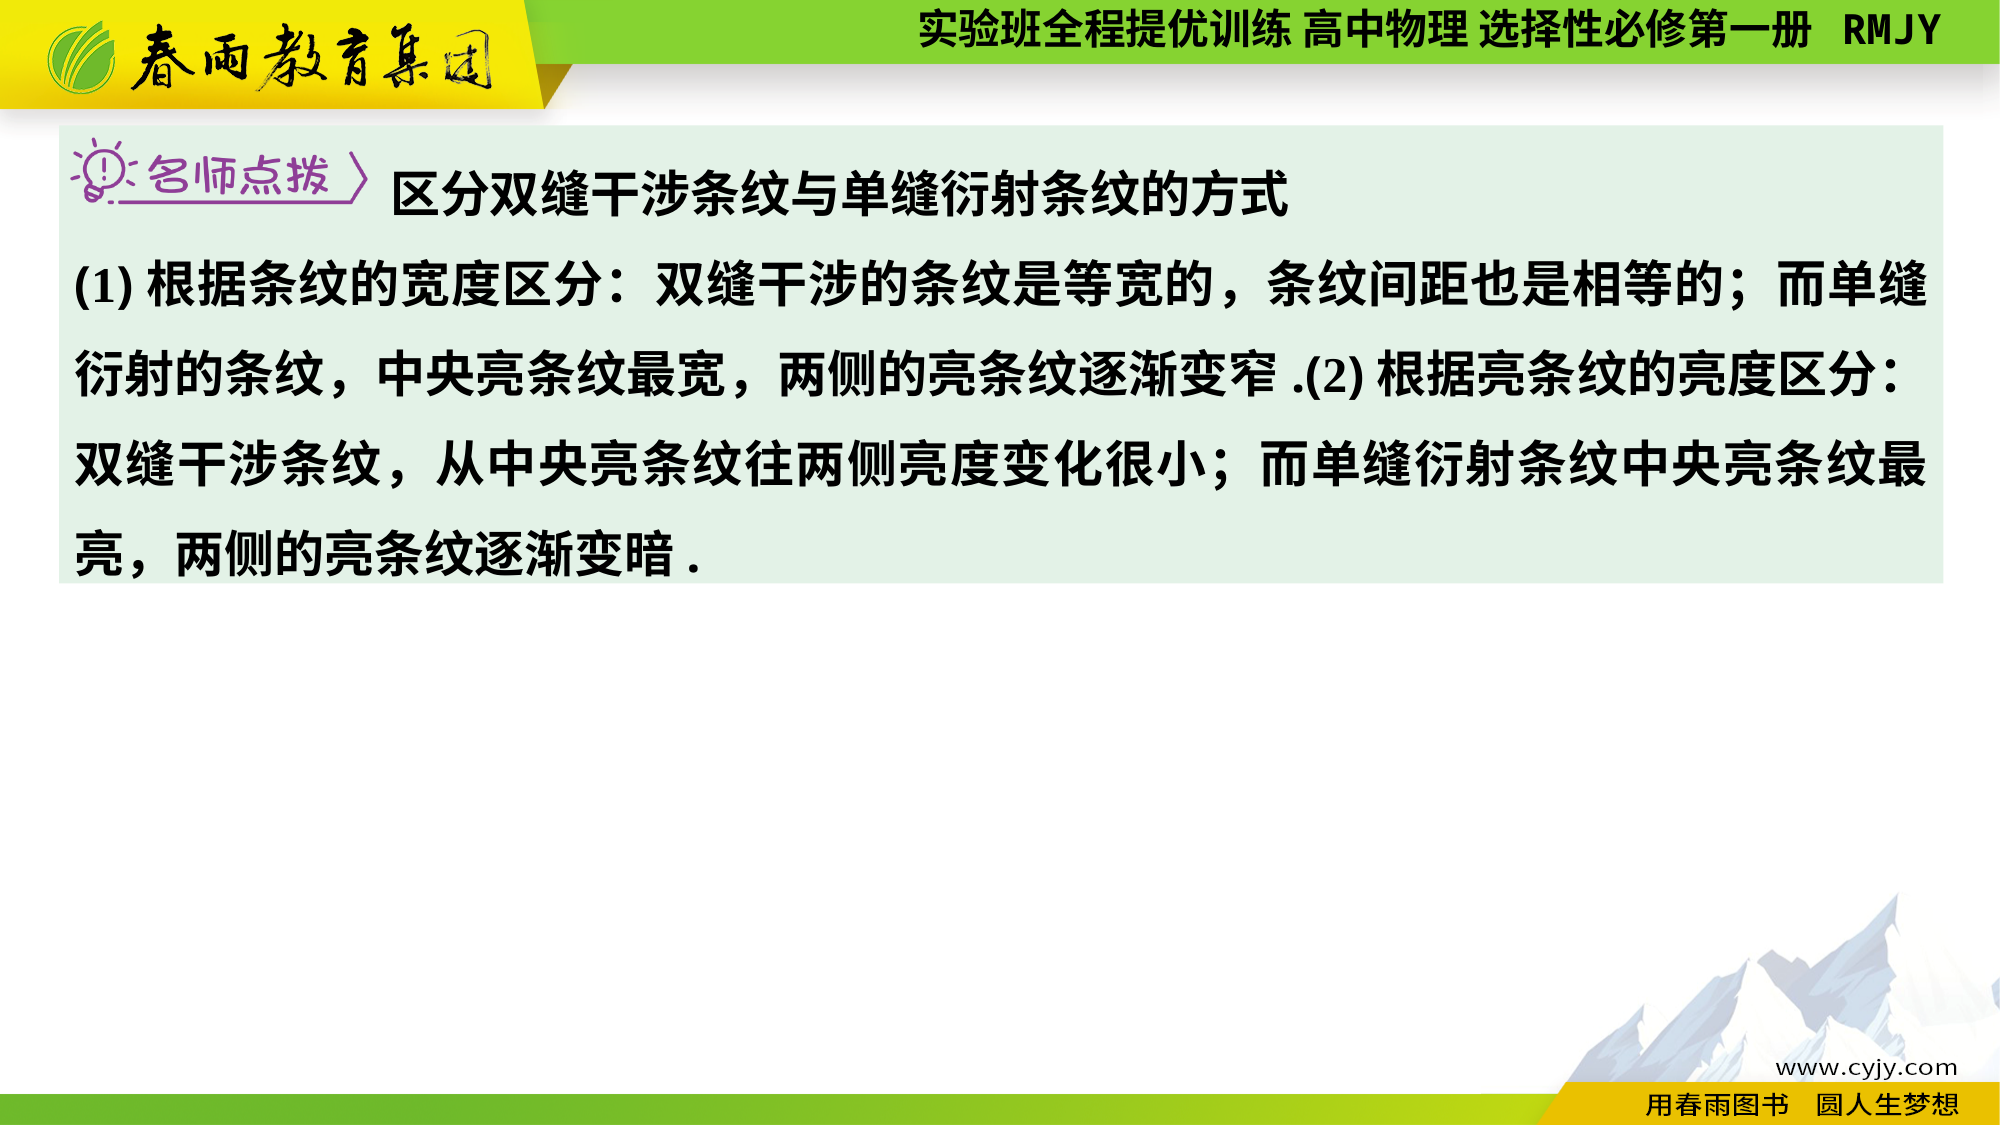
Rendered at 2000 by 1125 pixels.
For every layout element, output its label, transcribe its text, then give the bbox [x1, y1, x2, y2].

picture [0, 0, 2000, 1125]
list 区分双缝干涉条纹与单缝衍射条纹的方式 (1)根据条纹的宽度区分：双缝干涉的条纹是等宽的，条纹间距也是相等的；而单缝衍射的条纹，中央亮条纹最宽，两侧的亮条纹逐渐变窄.(2)根据亮条纹的亮度区分：双缝干涉条纹，从中央亮条纹往两侧亮度变化很小；而单缝衍射条纹中央亮条纹最亮，两侧的亮条纹逐渐变暗. [59, 125, 1944, 584]
